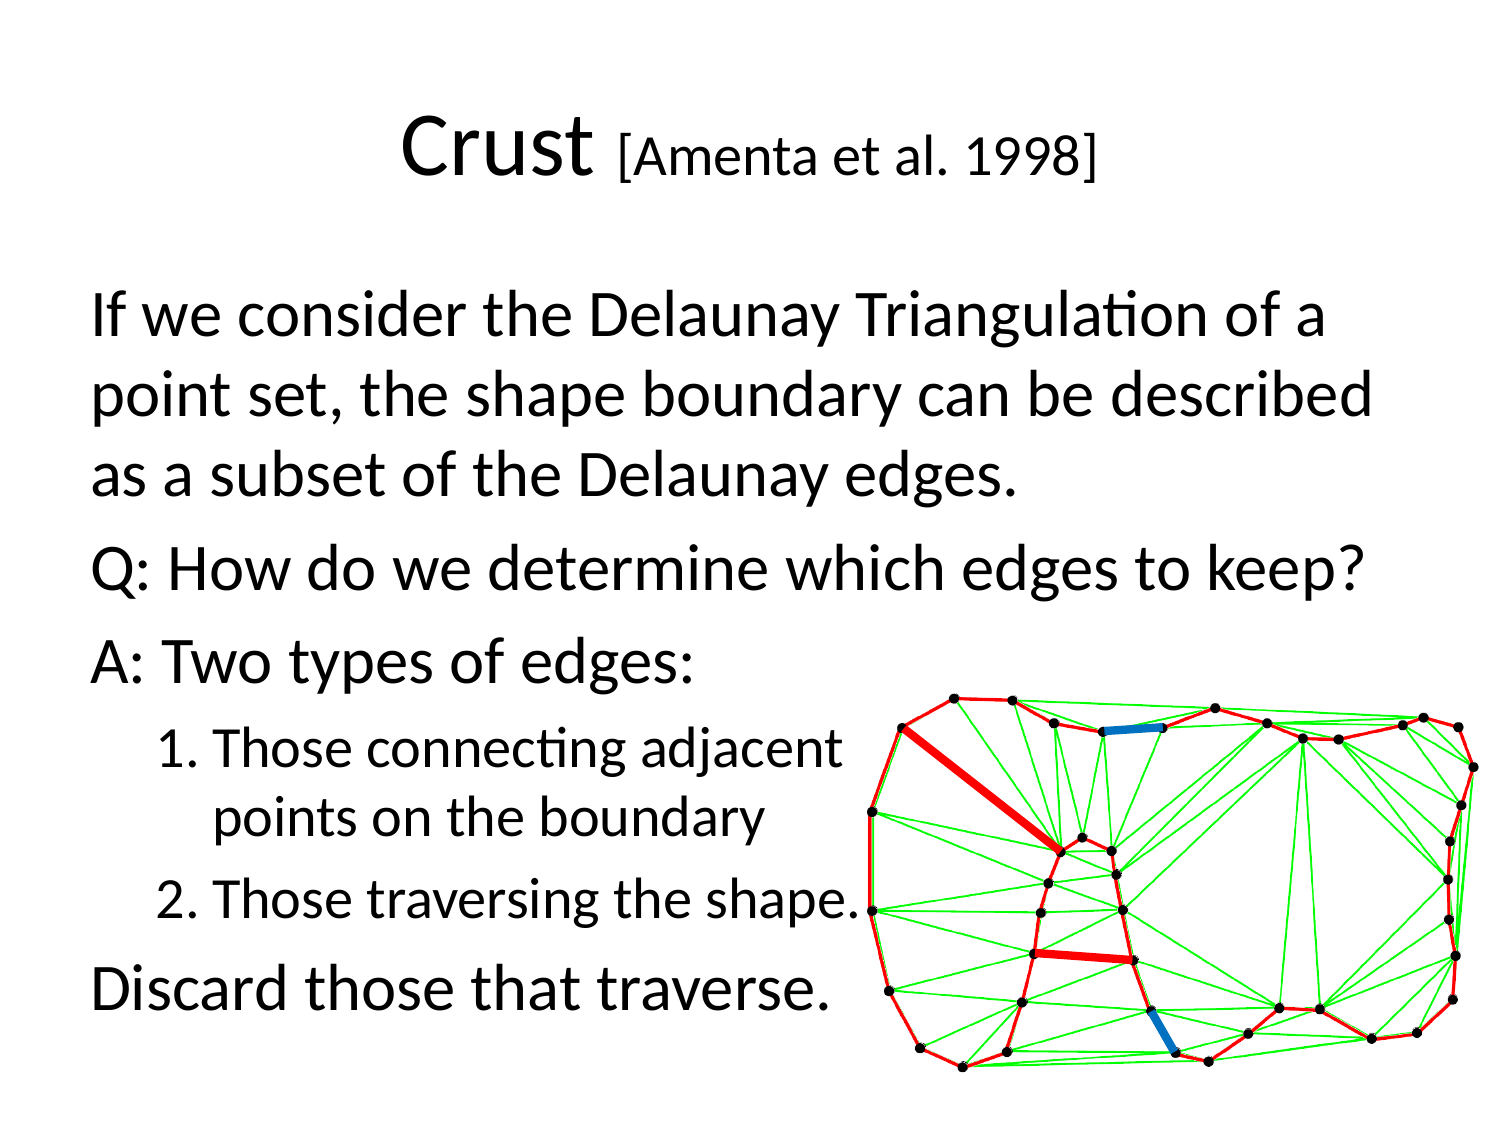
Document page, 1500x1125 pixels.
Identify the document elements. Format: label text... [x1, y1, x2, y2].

picture [811, 662, 1500, 1107]
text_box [1104, 726, 1164, 732]
title Crust [Amenta et al. 1998] [75, 45, 1425, 233]
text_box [1150, 1011, 1175, 1053]
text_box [1034, 952, 1133, 961]
list If we consider the Delaunay Triangulation of a point set, the shape boundary can be described as a subset of the Delaunay edges. Q: How do we determine which edges to keep? A: Two types of edges: Those connecting adjacent points on the boundary Those traversing the shape. Discard those that traverse. [75, 262, 1425, 1075]
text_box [903, 728, 1061, 852]
